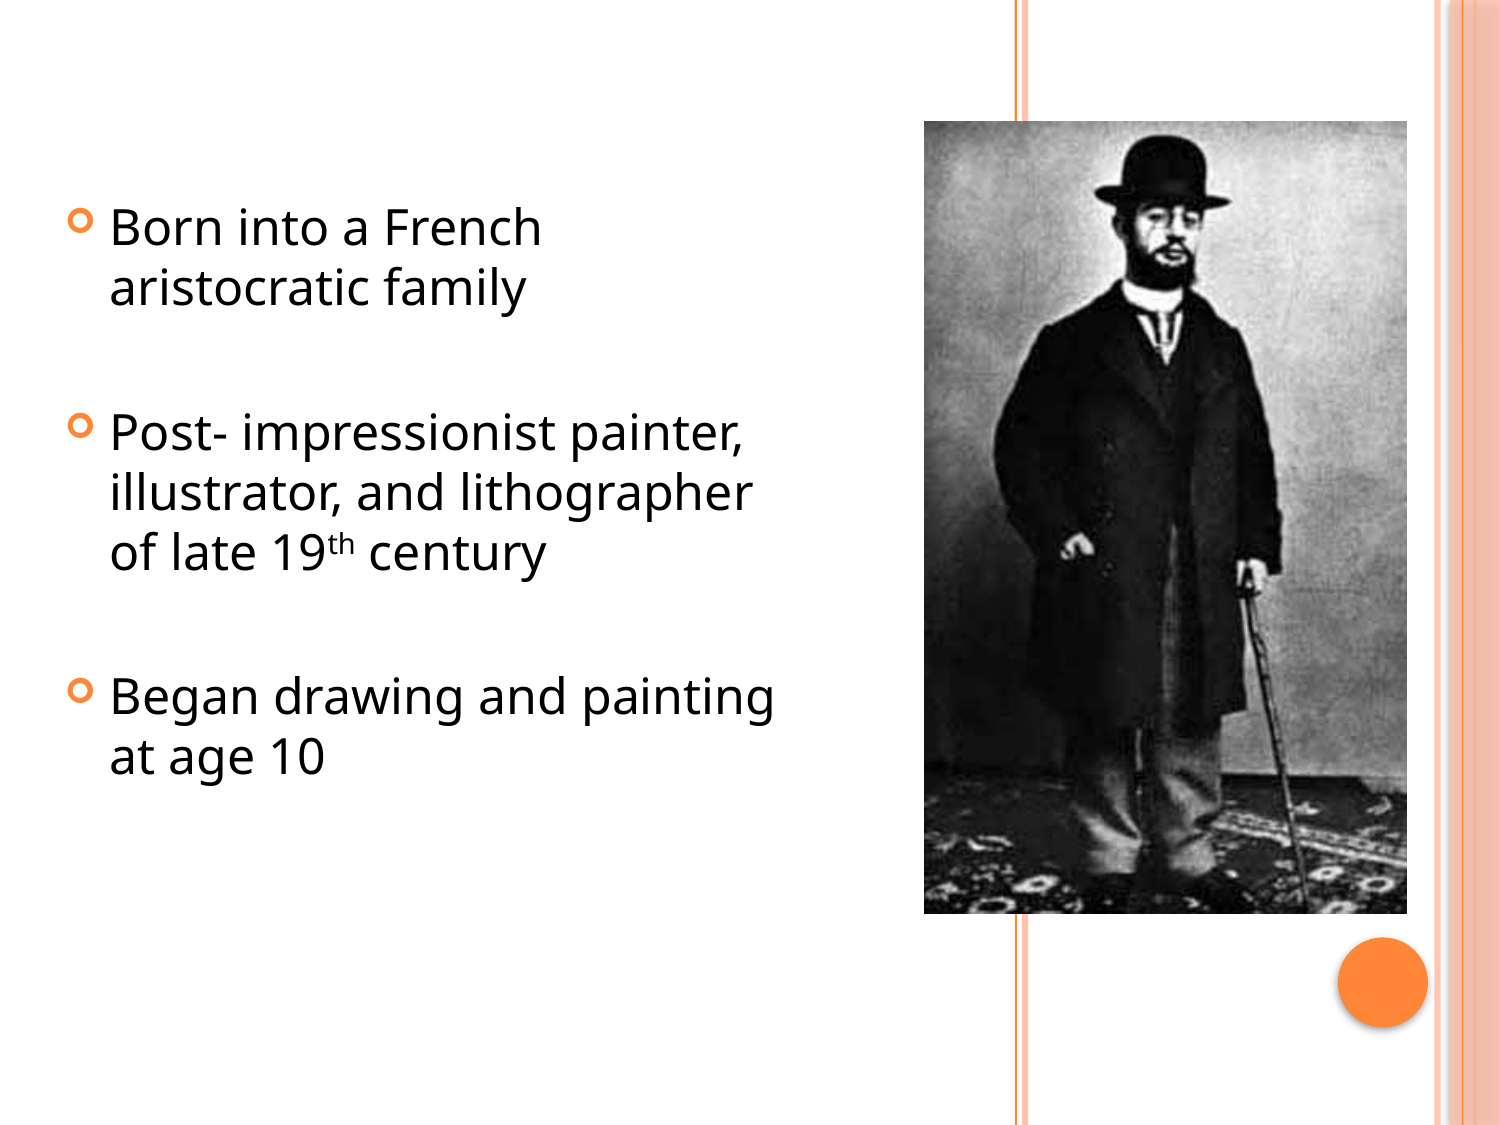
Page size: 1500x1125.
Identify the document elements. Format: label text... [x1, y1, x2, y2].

picture [924, 120, 1407, 915]
list Born into a French aristocratic family Post- impressionist painter, illustrator, and lithographer of late 19th century Began drawing and painting at age 10 [50, 187, 800, 1075]
